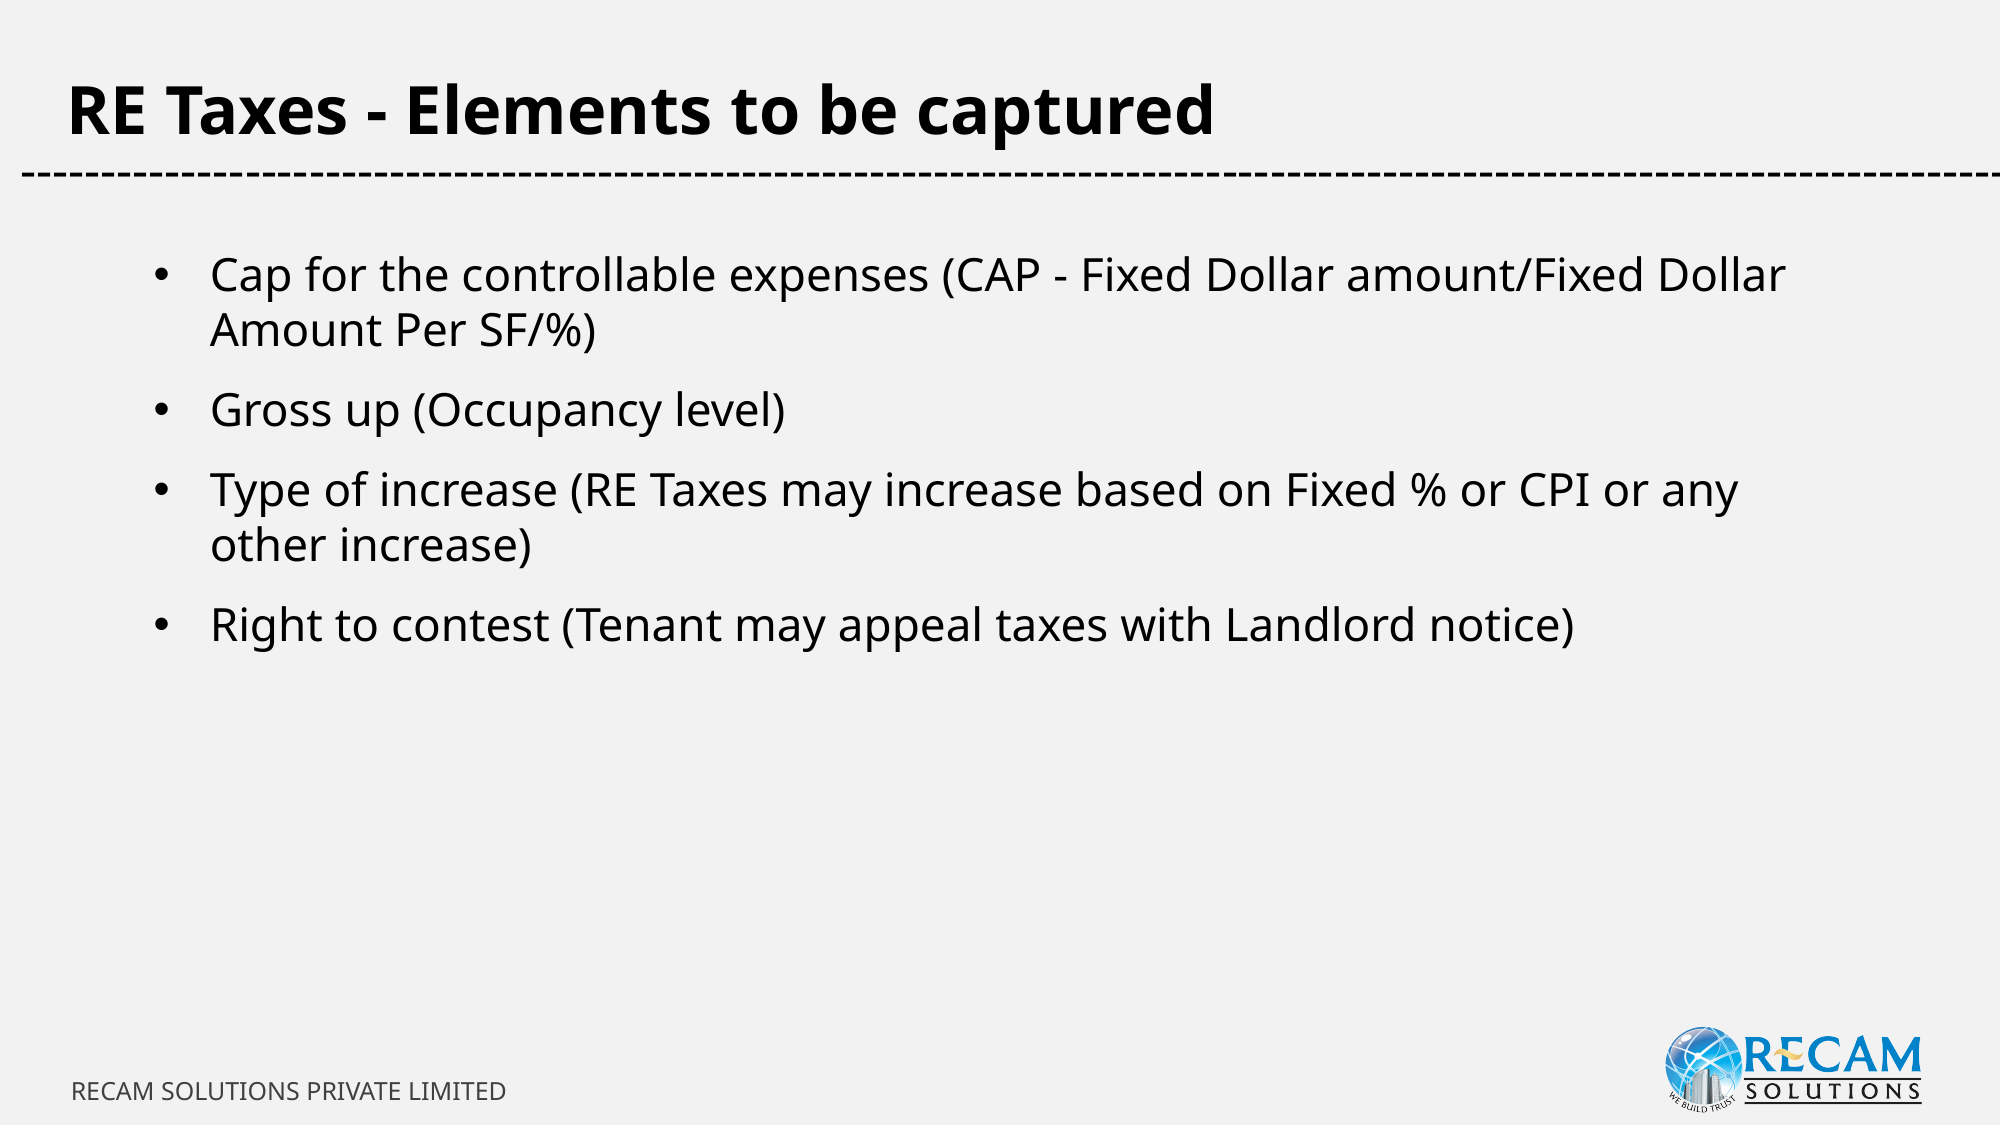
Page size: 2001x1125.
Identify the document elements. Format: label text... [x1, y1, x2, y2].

footer RECAM SOLUTIONS PRIVATE LIMITED [70, 1073, 971, 1107]
text_box RE Taxes - Elements to be captured [51, 60, 1520, 131]
picture [1652, 1014, 1935, 1125]
text_box Cap for the controllable expenses (CAP - Fixed Dollar amount/Fixed Dollar Amount Per SF/%) Gross up (Occupancy level) Type of increase (RE Taxes may increase based on Fixed % or CPI or any other increase) Right to contest (Tenant may appeal taxes with Landlord notice) [138, 238, 1842, 659]
text_box ----------------------------------------------------------------------------------------------------------------------------- [6, 131, 2000, 207]
